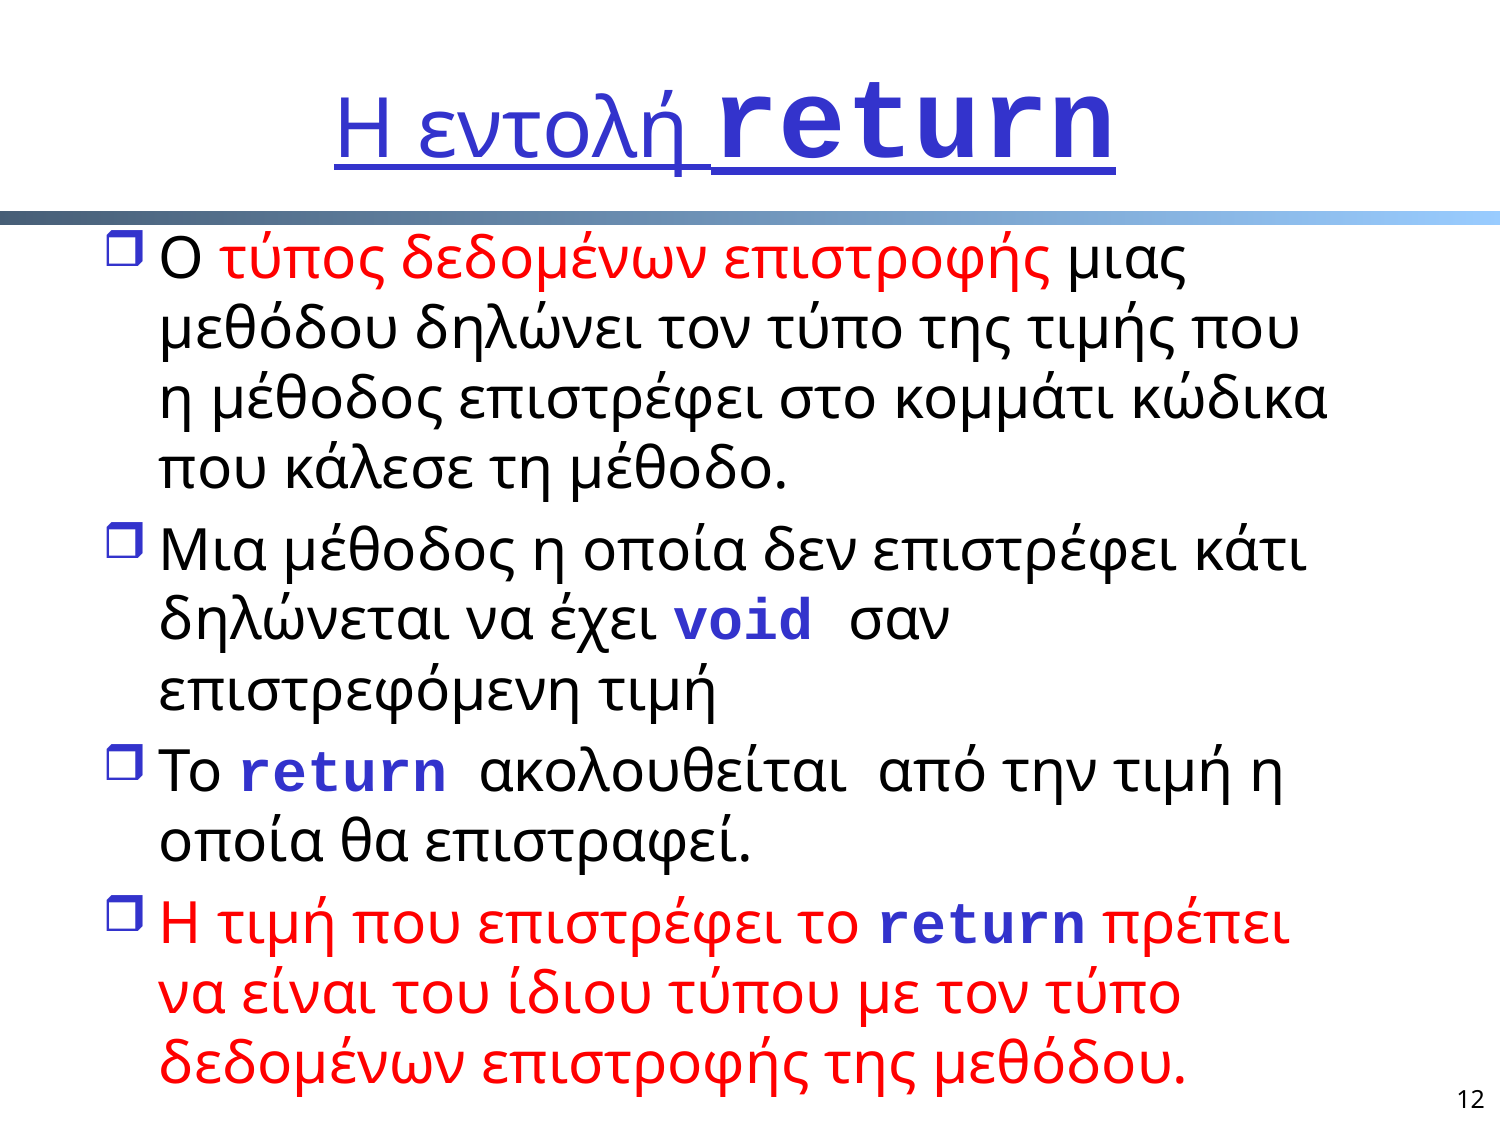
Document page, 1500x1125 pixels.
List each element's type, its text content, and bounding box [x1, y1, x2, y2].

title Η εντολή return [87, 37, 1363, 188]
slide_number 12 [1150, 1049, 1500, 1125]
list Ο τύπος δεδομένων επιστροφής μιας μεθόδου δηλώνει τον τύπο της τιμής που η μέθοδος επιστρέφει στο κομμάτι κώδικα που κάλεσε τη μέθοδο. Μια μέθοδος η οποία δεν επιστρέφει κάτι δηλώνεται να έχει void σαν επιστρεφόμενη τιμή Το return ακολουθείται από την τιμή η οποία θα επιστραφεί. Η τιμή που επιστρέφει το return πρέπει να είναι του ίδιου τύπου με τον τύπο δεδομένων επιστροφής της μεθόδου. [87, 212, 1363, 1088]
